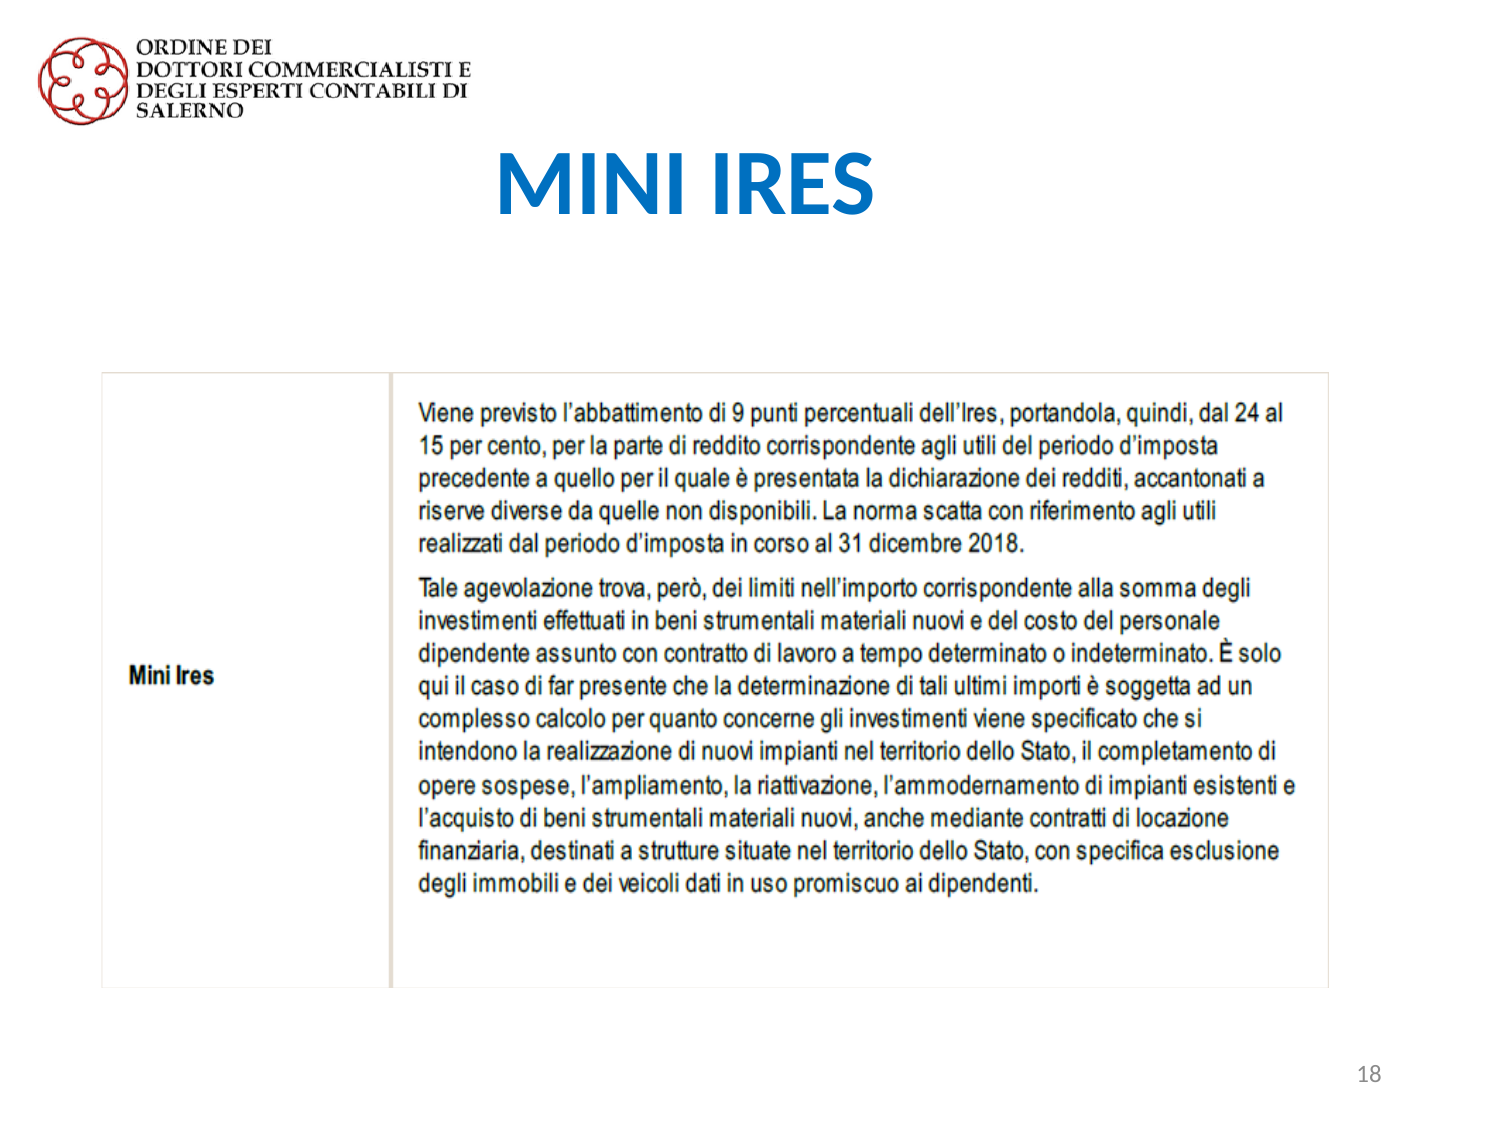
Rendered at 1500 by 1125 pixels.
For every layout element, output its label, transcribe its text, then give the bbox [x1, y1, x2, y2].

picture [29, 29, 479, 127]
picture [101, 372, 1329, 988]
title MINI IRES [58, 126, 1334, 277]
slide_number 18 [1059, 1042, 1397, 1103]
